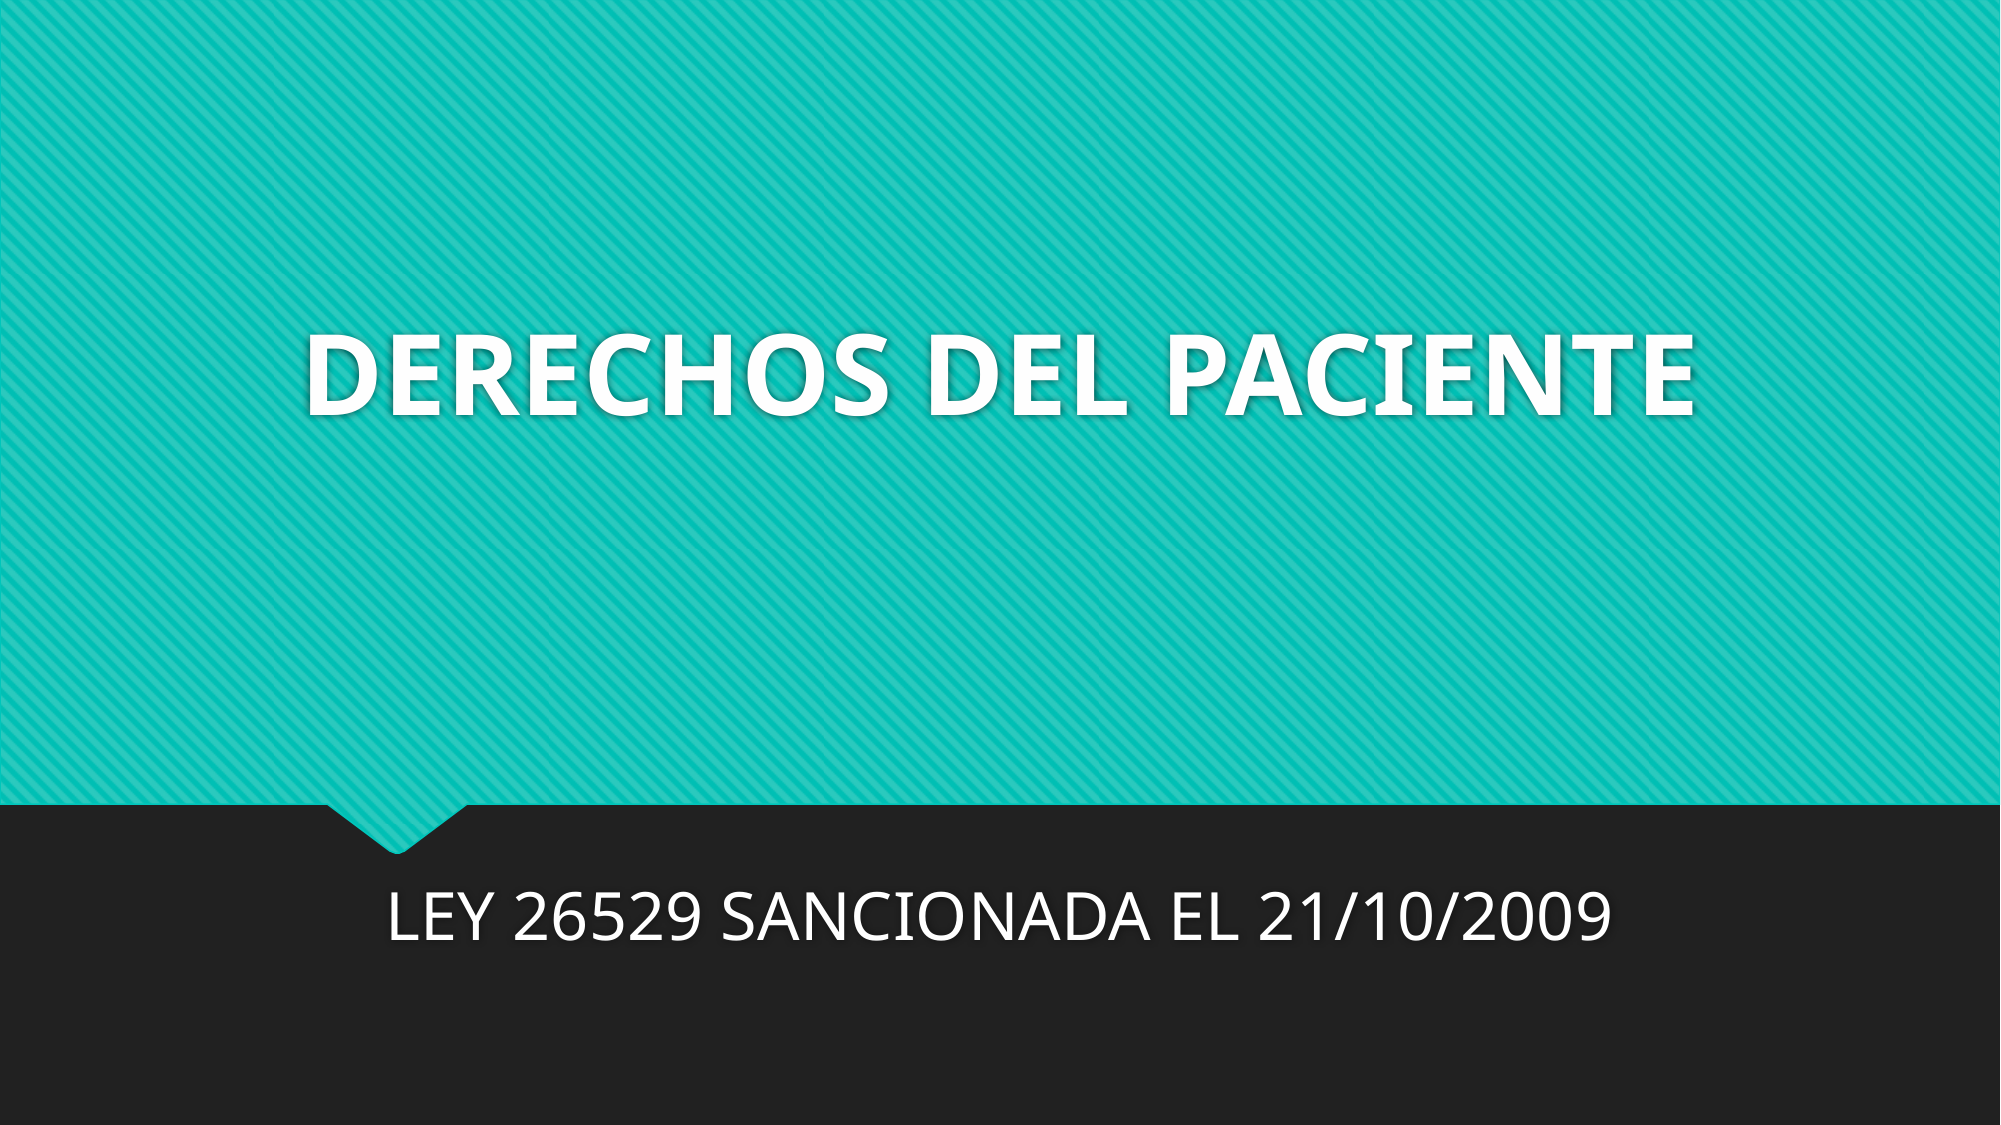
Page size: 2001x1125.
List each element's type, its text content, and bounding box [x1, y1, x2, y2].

subtitle LEY 26529 SANCIONADA EL 21/10/2009 [132, 866, 1868, 986]
title DERECHOS DEL PACIENTE [132, 237, 1868, 446]
